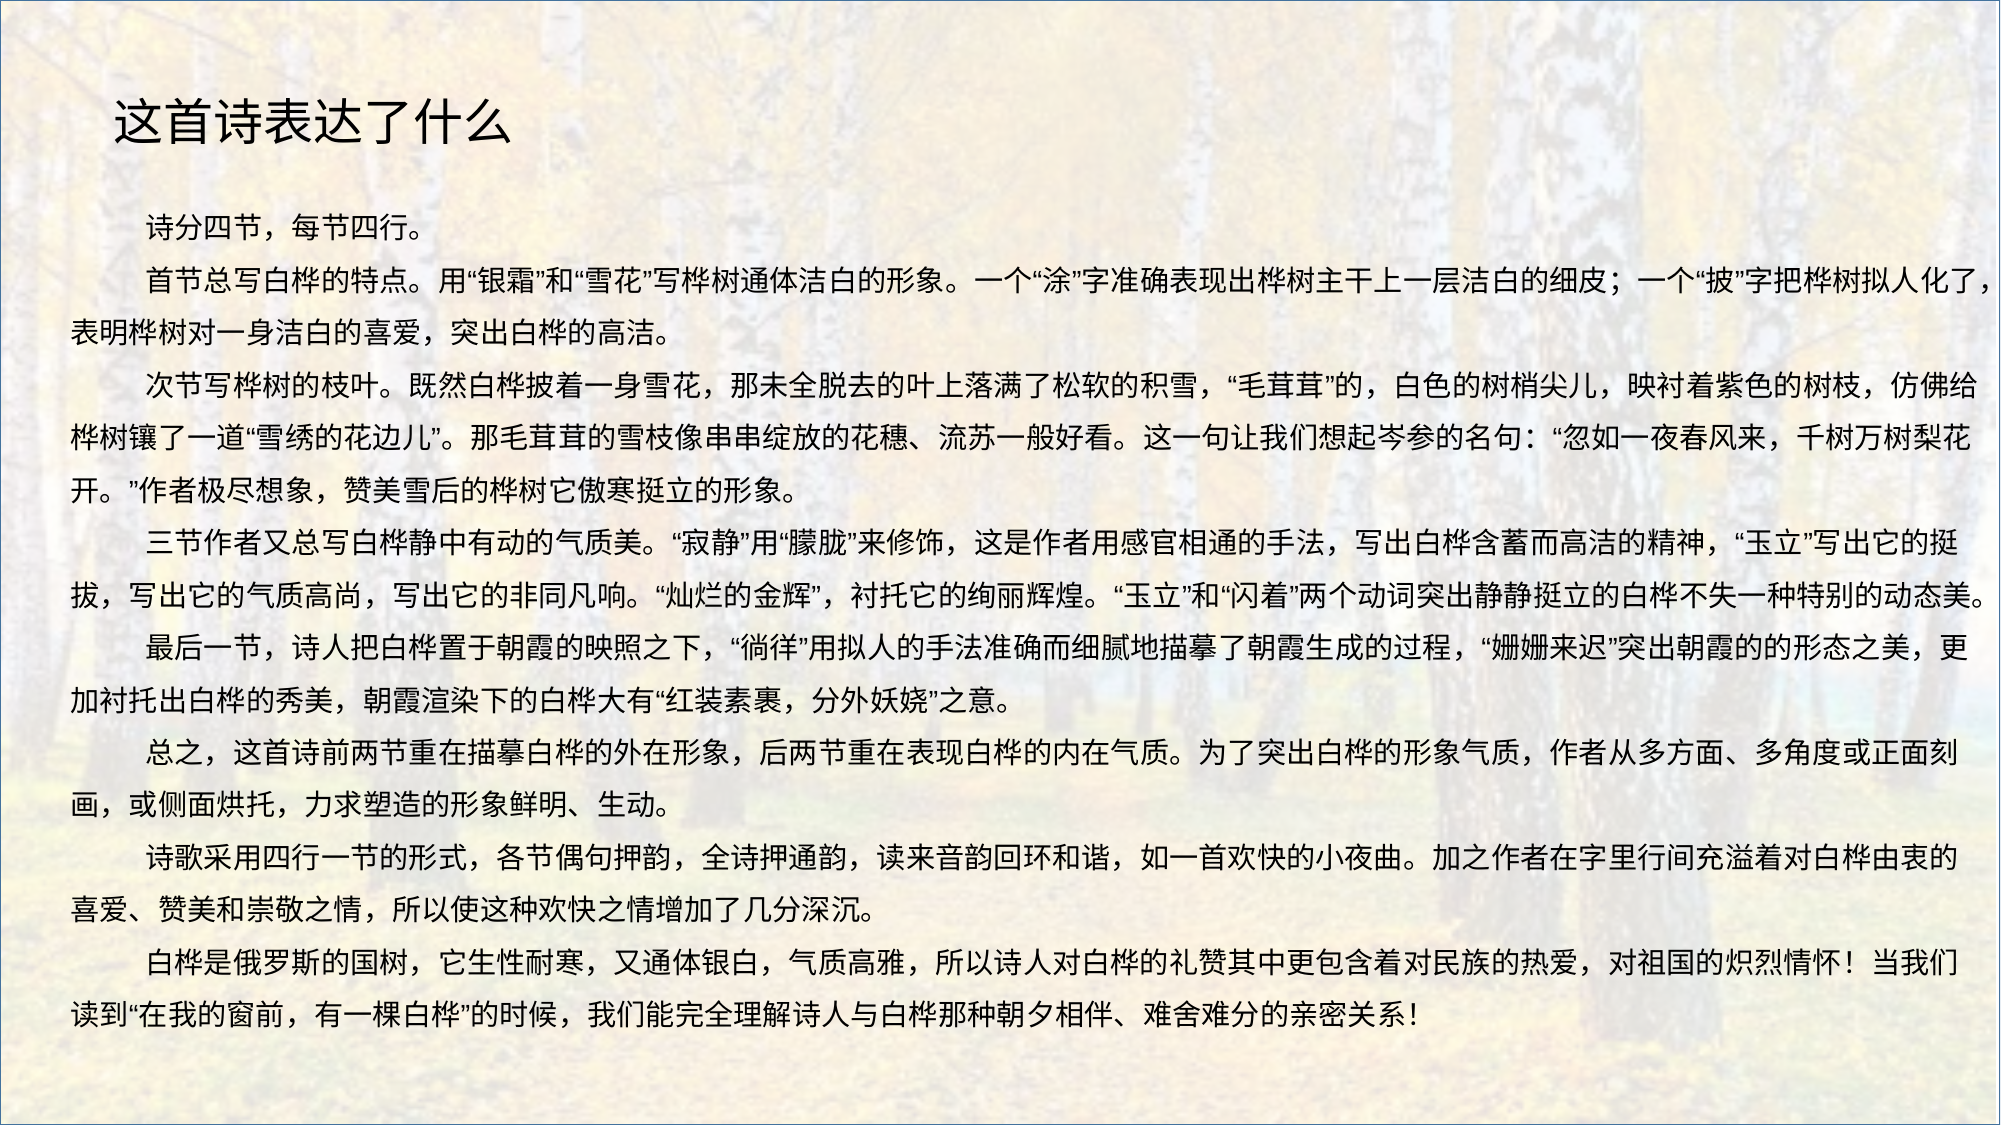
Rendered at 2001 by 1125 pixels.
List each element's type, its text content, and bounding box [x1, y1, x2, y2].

text_box 这首诗表达了什么 [98, 82, 1271, 158]
text_box 诗分四节，每节四行。 首节总写白桦的特点。用“银霜”和“雪花”写桦树通体洁白的形象。一个“涂”字准确表现出桦树主干上一层洁白的细皮；一个“披”字把桦树拟人化了，表明桦树对一身洁白的喜爱，突出白桦的高洁。 次节写桦树的枝叶。既然白桦披着一身雪花，那未全脱去的叶上落满了松软的积雪，“毛茸茸”的，白色的树梢尖儿，映衬着紫色的树枝，仿佛给桦树镶了一道“雪绣的花边儿”。那毛茸茸的雪枝像串串绽放的花穗、流苏一般好看。这一句让我们想起岑参的名句：“忽如一夜春风来，千树万树梨花开。”作者极尽想象，赞美雪后的桦树它傲寒挺立的形象。 三节作者又总写白桦静中有动的气质美。“寂静”用“朦胧”来修饰，这是作者用感官相通的手法，写出白桦含蓄而高洁的精神，“玉立”写出它的挺拔，写出它的气质高尚，写出它的非同凡响。“灿烂的金辉”，衬托它的绚丽辉煌。“玉立”和“闪着”两个动词突出静静挺立的白桦不失一种特别的动态美。 最后一节，诗人把白桦置于朝霞的映照之下，“徜徉”用拟人的手法准确而细腻地描摹了朝霞生成的过程，“姗姗来迟”突出朝霞的的形态之美，更加衬托出白桦的秀美，朝霞渲染下的白桦大有“红装素裹，分外妖娆”之意。 总之，这首诗前两节重在描摹白桦的外在形象，后两节重在表现白桦的内在气质。为了突出白桦的形象气质，作者从多方面、多角度或正面刻画，或侧面烘托，力求塑造的形象鲜明、生动。 诗歌采用四行一节的形式，各节偶句押韵，全诗押通韵，读来音韵回环和谐，如一首欢快的小夜曲。加之作者在字里行间充溢着对白桦由衷的喜爱、赞美和崇敬之情，所以使这种欢快之情增加了几分深沉。 白桦是俄罗斯的国树，它生性耐寒，又通体银白，气质高雅，所以诗人对白桦的礼赞其中更包含着对民族的热爱，对祖国的炽烈情怀！当我们读到“在我的窗前，有一棵白桦”的时候，我们能完全理解诗人与白桦那种朝夕相伴、难舍难分的亲密关系！ [55, 184, 2000, 1039]
